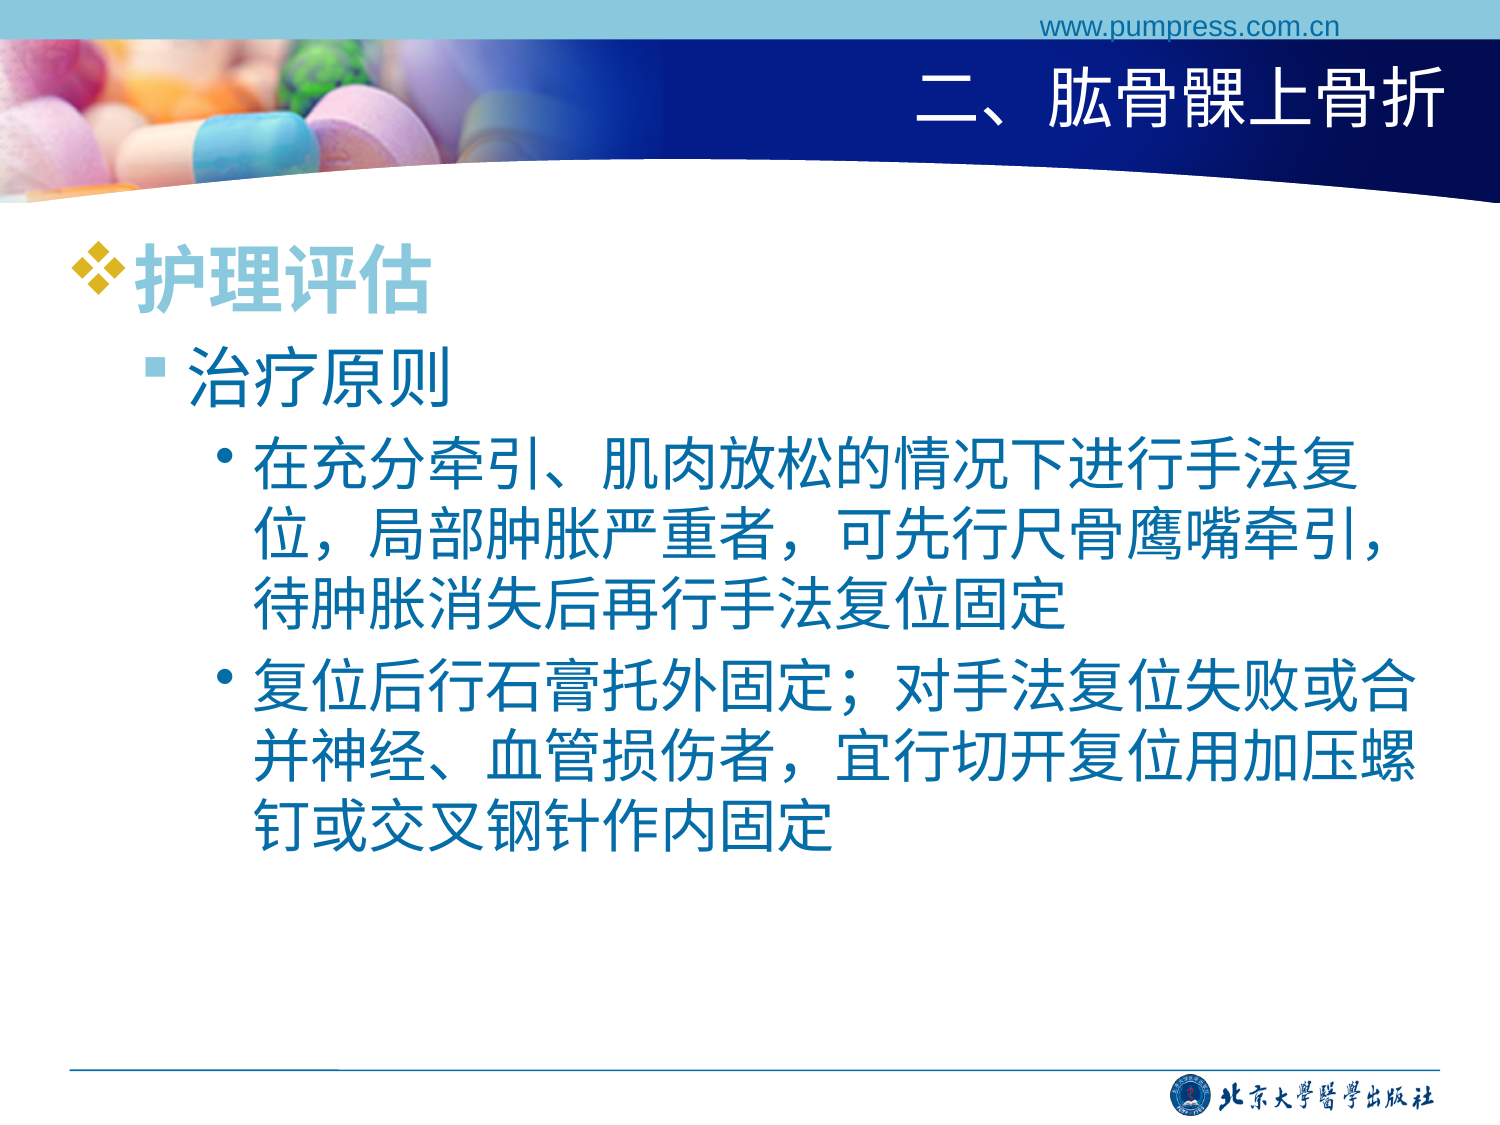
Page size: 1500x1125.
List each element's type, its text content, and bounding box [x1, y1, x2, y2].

slide_number www.pumpress.com.cn [1025, 0, 1463, 38]
picture [0, 40, 1500, 203]
picture [1170, 1074, 1436, 1118]
list 护理评估 治疗原则 在充分牵引、肌肉放松的情况下进行手法复位，局部肿胀严重者，可先行尺骨鹰嘴牵引，待肿胀消失后再行手法复位固定 复位后行石膏托外固定；对手法复位失败或合并神经、血管损伤者，宜行切开复位用加压螺钉或交叉钢针作内固定 [49, 224, 1463, 1026]
title 二、肱骨髁上骨折 [137, 49, 1463, 143]
